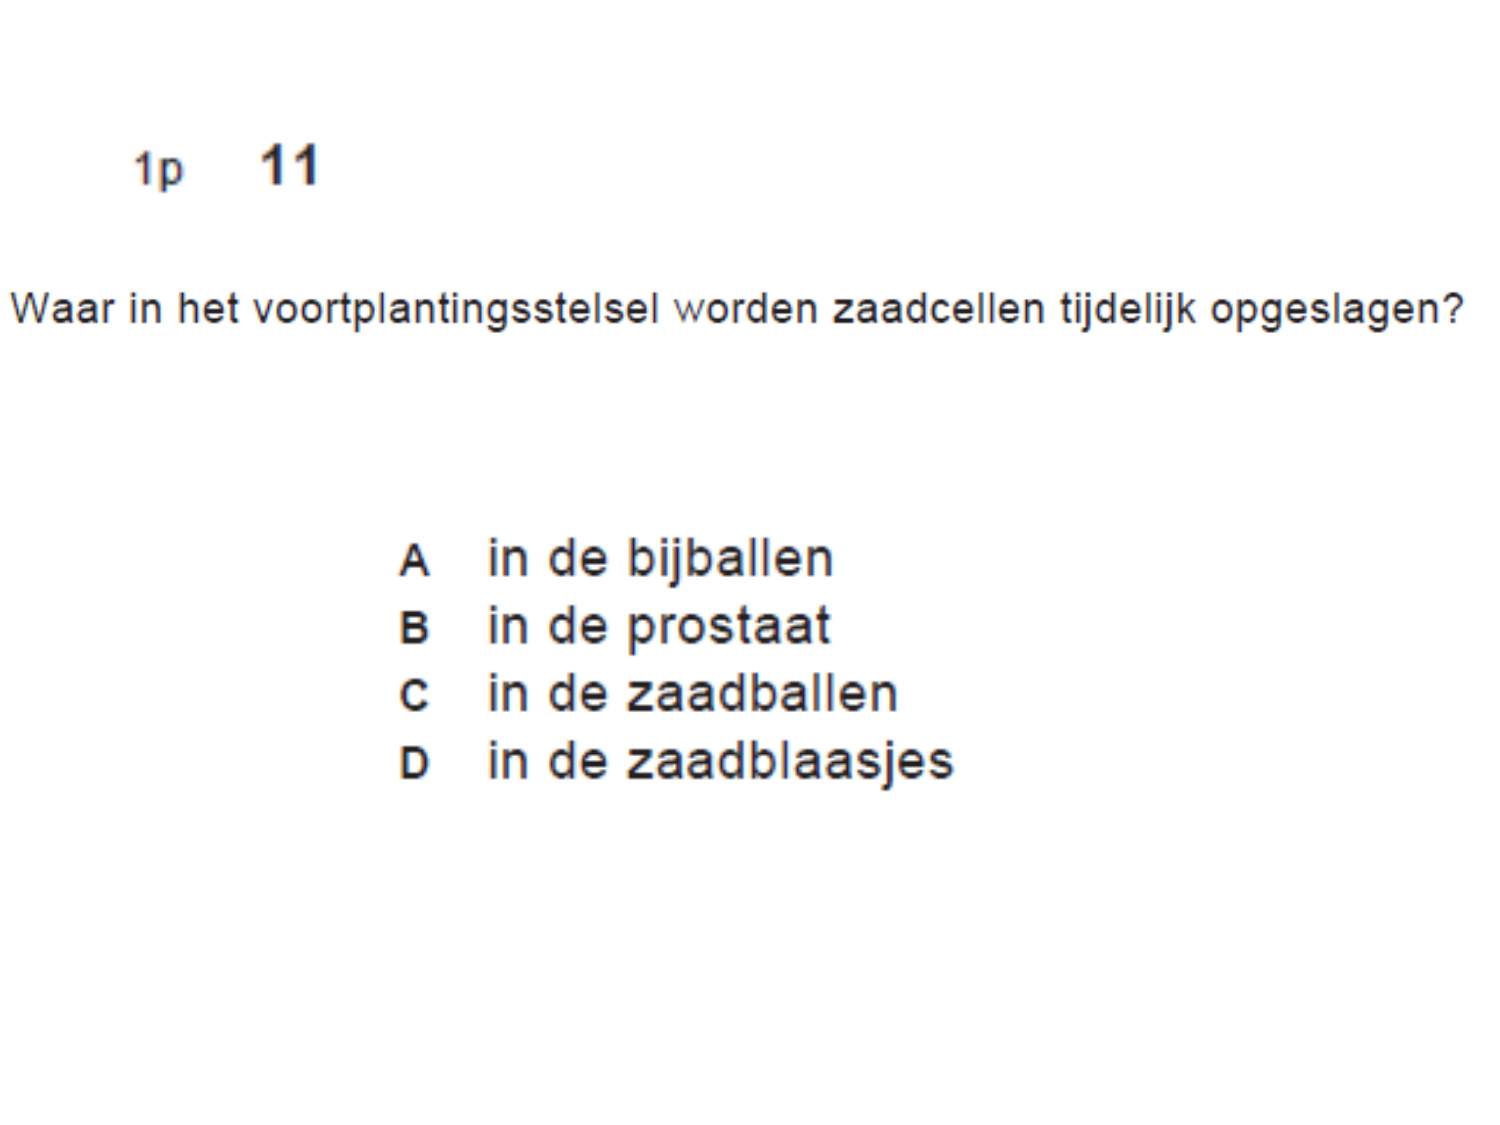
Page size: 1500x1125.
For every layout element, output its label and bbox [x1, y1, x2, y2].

picture [2, 89, 1477, 347]
picture [381, 524, 967, 809]
